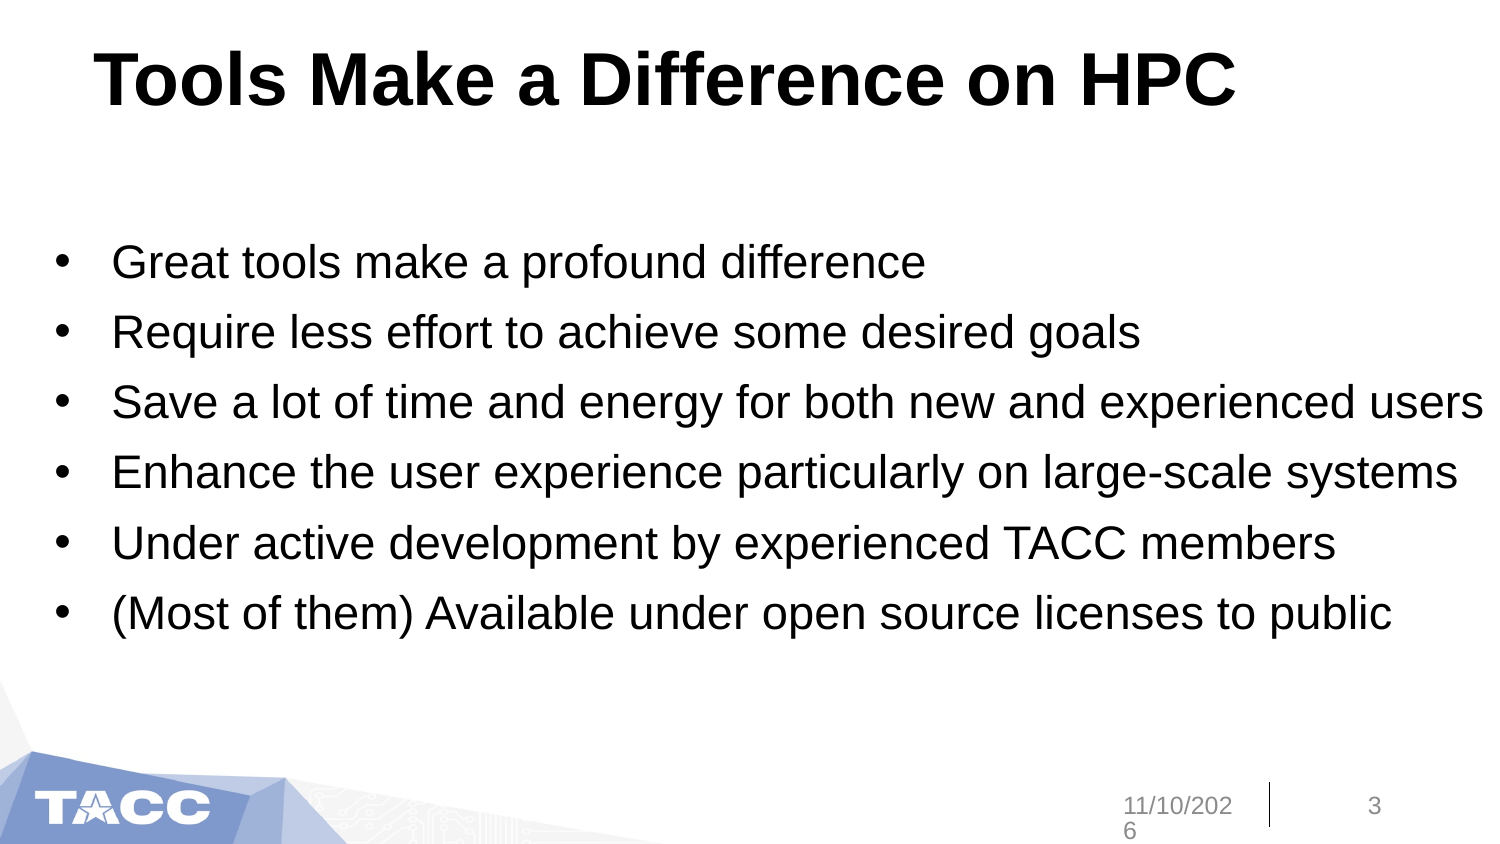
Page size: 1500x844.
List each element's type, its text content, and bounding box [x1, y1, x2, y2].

list Great tools make a profound difference Require less effort to achieve some desired goals Save a lot of time and energy for both new and experienced users Enhance the user experience particularly on large-scale systems Under active development by experienced TACC members (Most of them) Available under open source licenses to public [39, 230, 1500, 671]
title Tools Make a Difference on HPC [78, 0, 1463, 164]
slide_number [1108, 782, 1255, 827]
slide_number 3 [1284, 782, 1397, 827]
picture [0, 0, 1500, 844]
